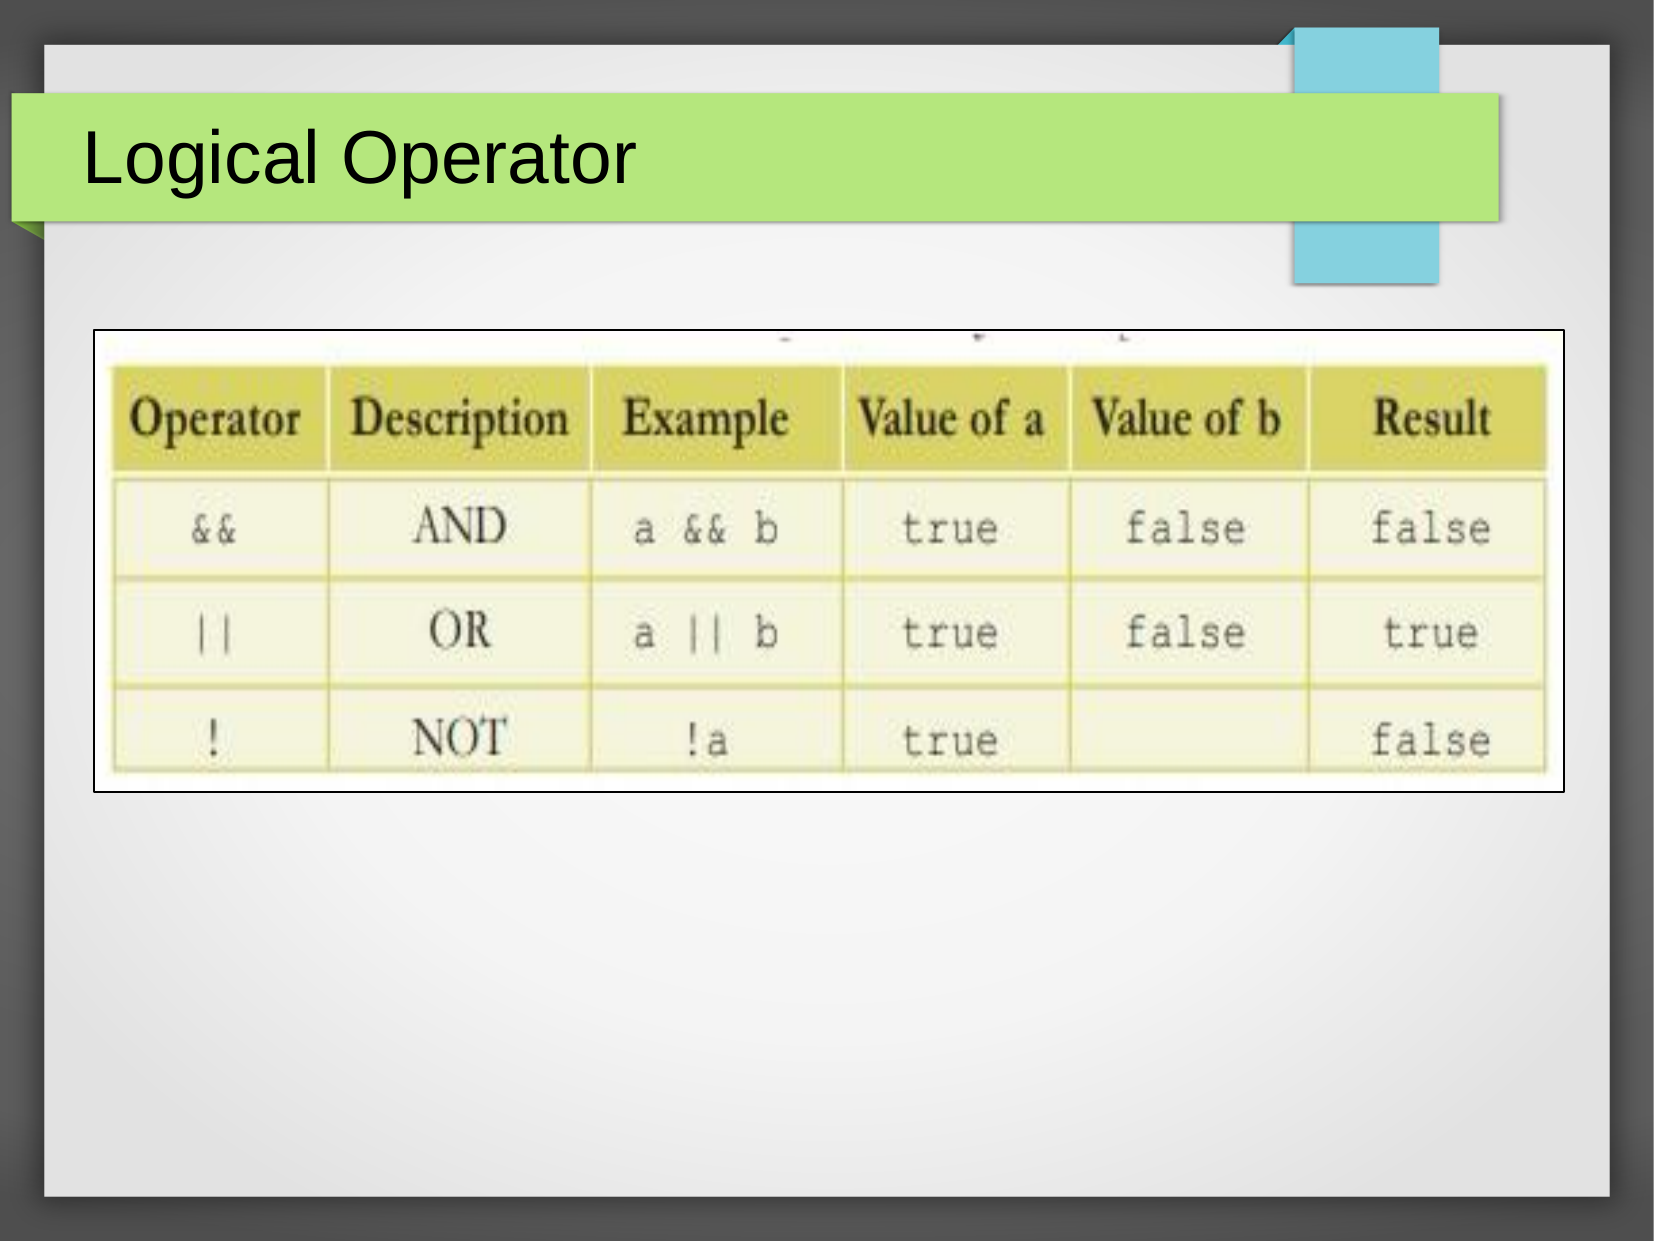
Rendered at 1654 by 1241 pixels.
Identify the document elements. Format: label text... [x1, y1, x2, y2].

text_box Logical Operator [82, 108, 1264, 199]
picture [0, 0, 1654, 1241]
